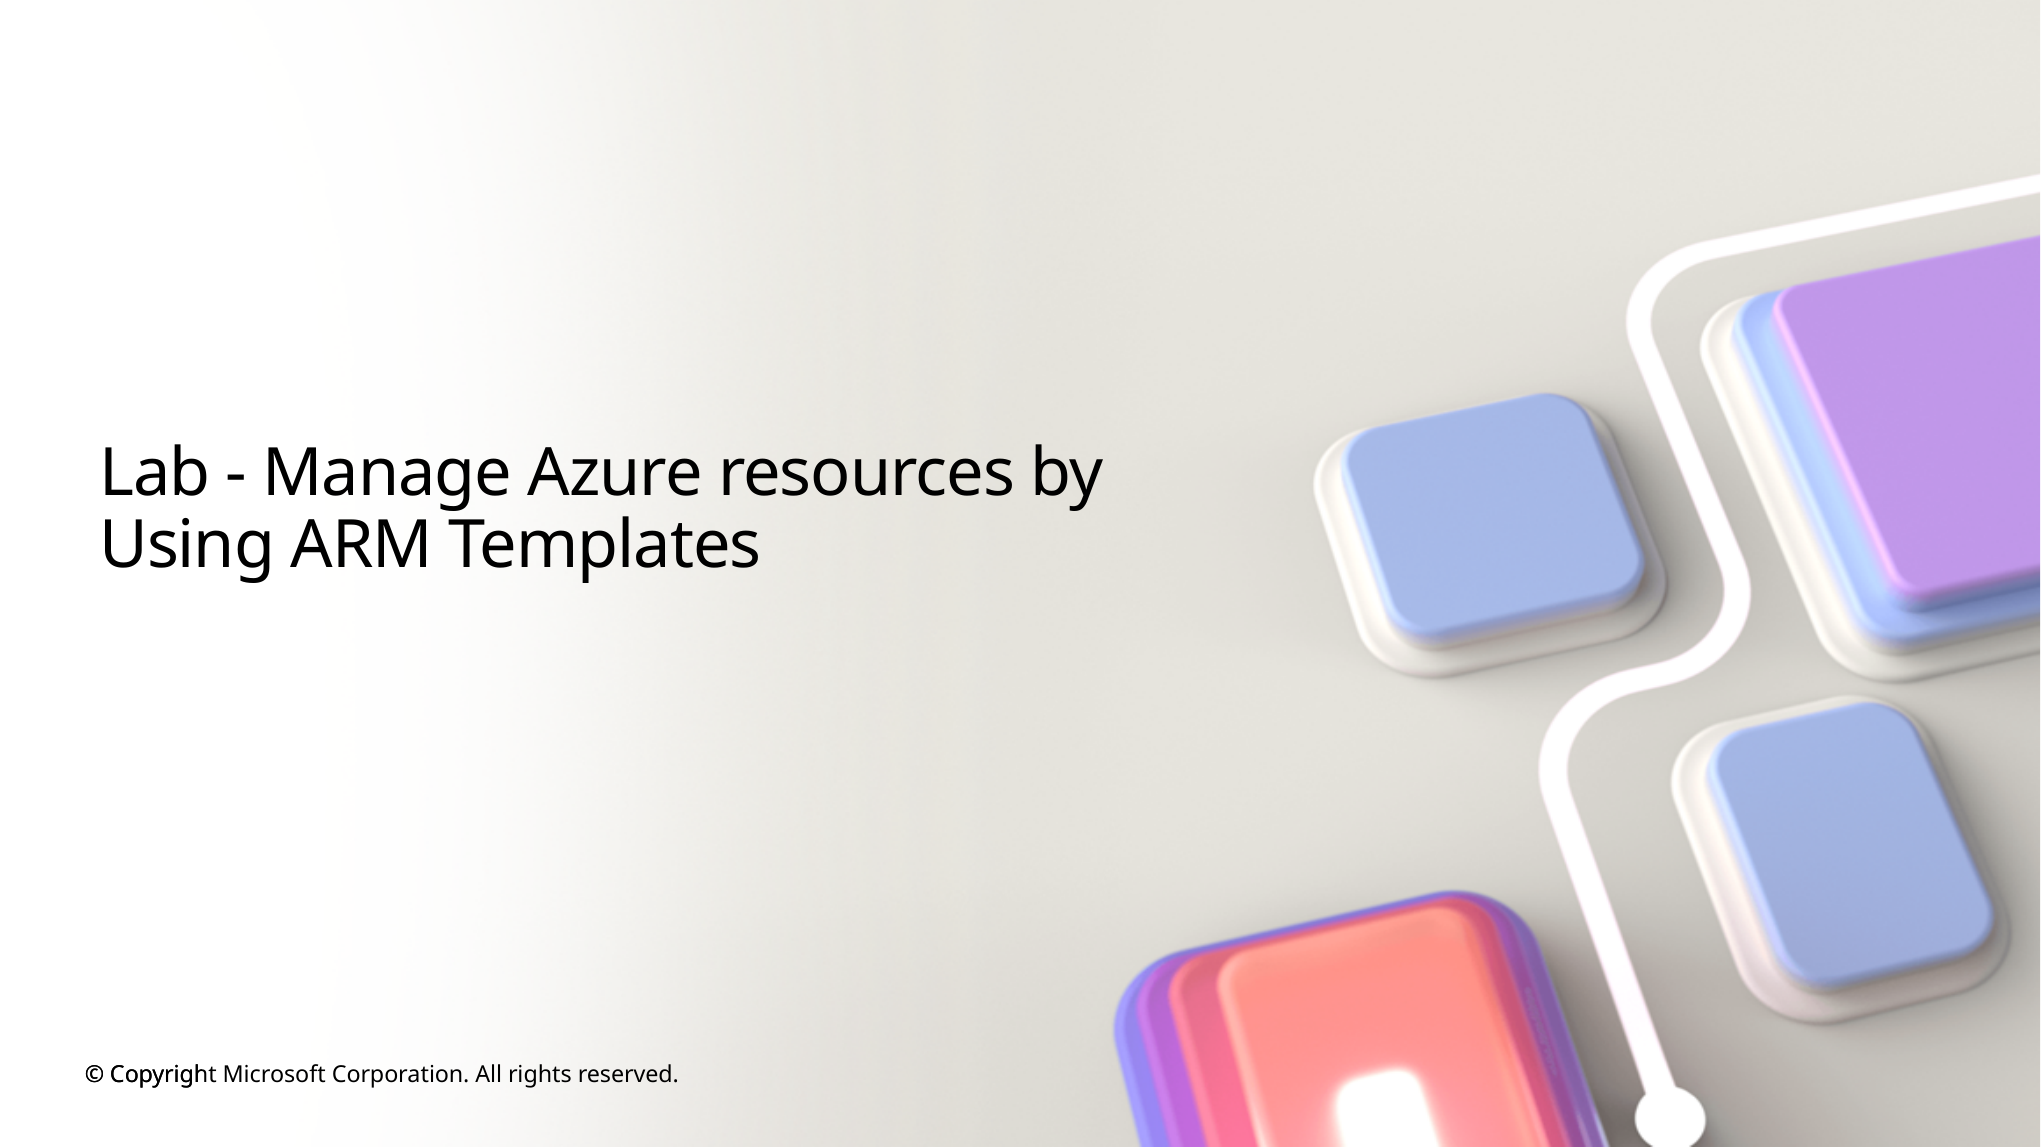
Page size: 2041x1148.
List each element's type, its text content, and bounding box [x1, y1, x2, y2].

title Lab - Manage Azure resources by Using ARM Templates [99, 437, 1243, 788]
picture [202, 0, 2041, 1147]
